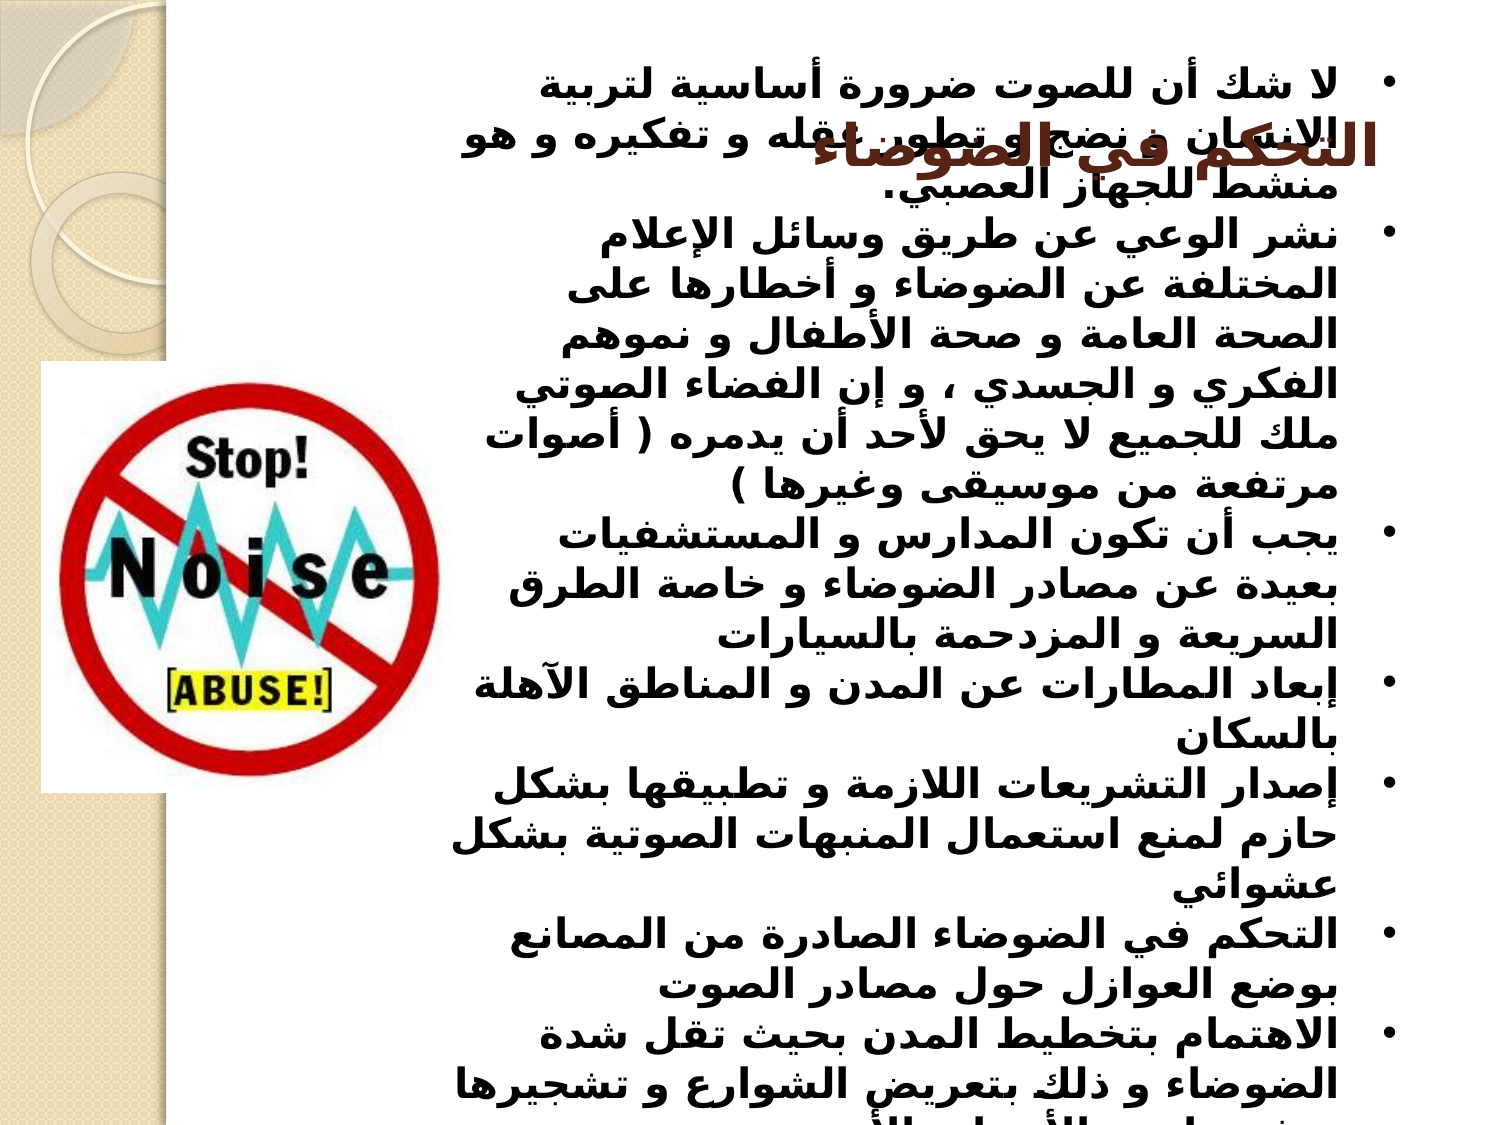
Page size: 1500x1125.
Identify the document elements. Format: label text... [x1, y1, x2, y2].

title التحكم في الضوضاء [797, 54, 1436, 232]
picture [40, 361, 458, 794]
text_box لا شك أن للصوت ضرورة أساسية لتربية الإنسان و نضج و تطور عقله و تفكيره و هو منشط للجهاز العصبي. نشر الوعي عن طريق وسائل الإعلام المختلفة عن الضوضاء و أخطارها على الصحة العامة و صحة الأطفال و نموهم الفكري و الجسدي ، و إن الفضاء الصوتي ملك للجميع لا يحق لأحد أن يدمره ( أصوات مرتفعة من موسيقى وغيرها ) يجب أن تكون المدارس و المستشفيات بعيدة عن مصادر الضوضاء و خاصة الطرق السريعة و المزدحمة بالسيارات إبعاد المطارات عن المدن و المناطق الآهلة بالسكان إصدار التشريعات اللازمة و تطبيقها بشكل حازم لمنع استعمال المنبهات الصوتية بشكل عشوائي التحكم في الضوضاء الصادرة من المصانع بوضع العوازل حول مصادر الصوت الاهتمام بتخطيط المدن بحيث تقل شدة الضوضاء و ذلك بتعريض الشوارع و تشجيرها و غيرها من الأسباب الأخرى. [431, 48, 1412, 1125]
